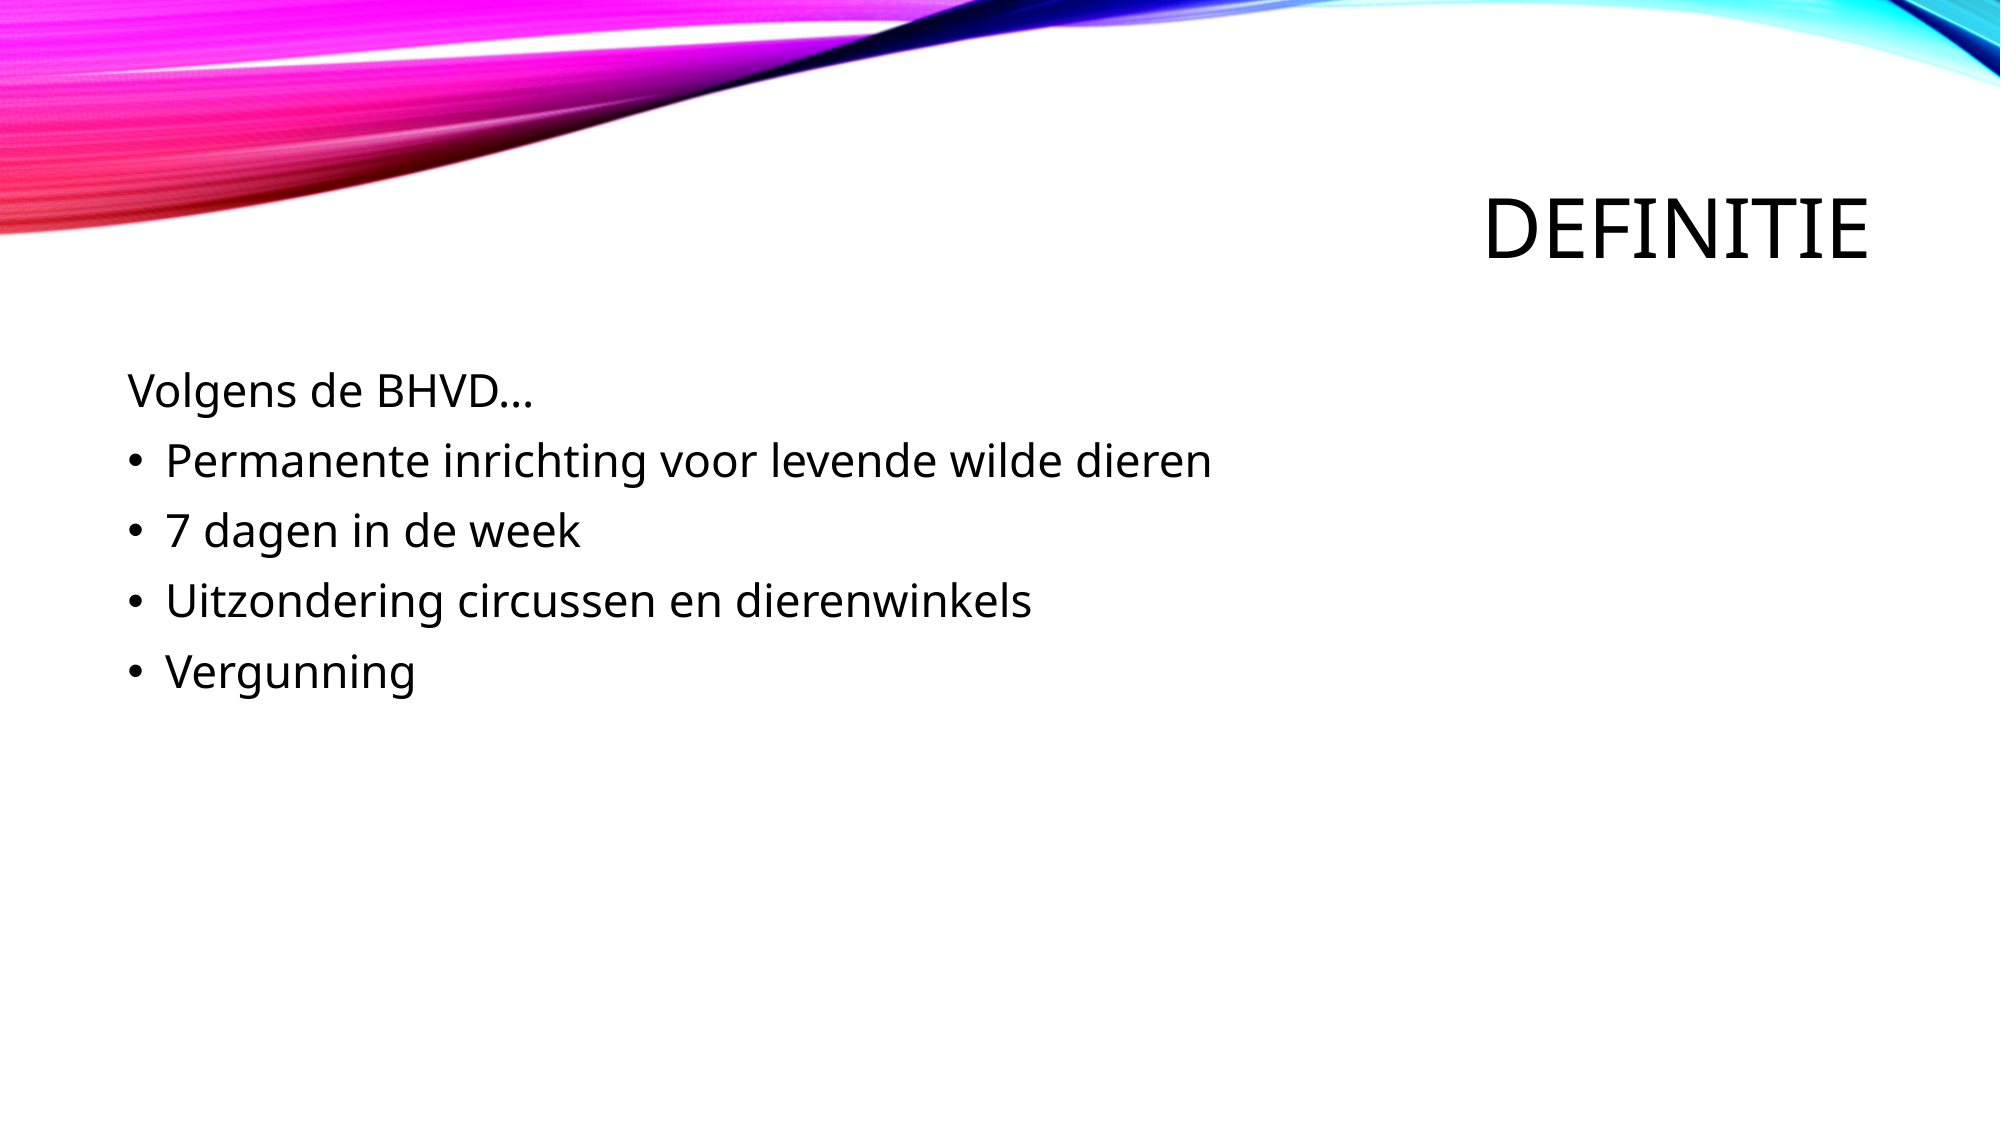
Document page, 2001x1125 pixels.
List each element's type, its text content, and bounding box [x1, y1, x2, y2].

picture [0, 0, 2000, 237]
list Volgens de BHVD… Permanente inrichting voor levende wilde dieren 7 dagen in de week Uitzondering circussen en dierenwinkels Vergunning [112, 360, 1888, 1021]
picture [1890, 0, 2000, 75]
title Definitie [474, 125, 1888, 338]
picture [1910, 0, 2000, 45]
